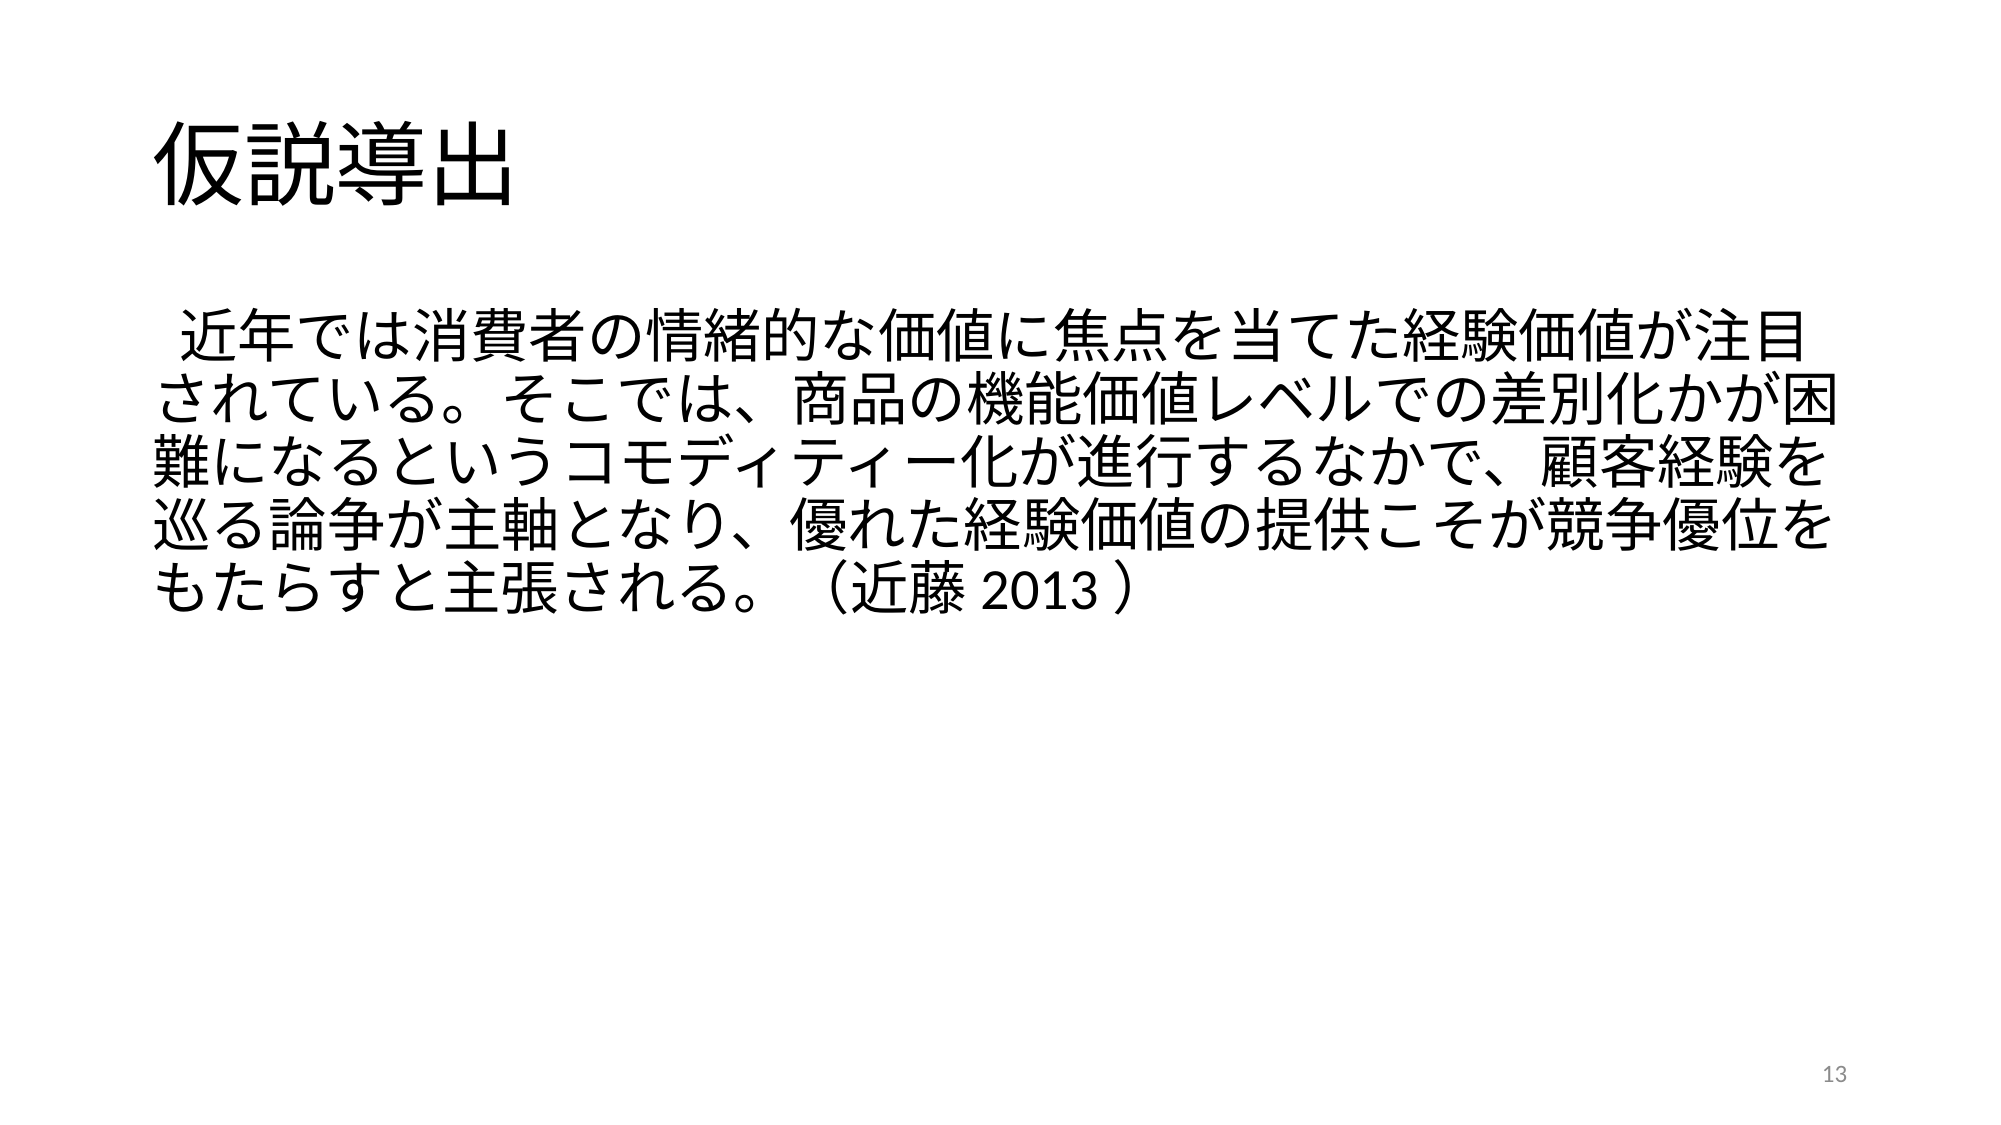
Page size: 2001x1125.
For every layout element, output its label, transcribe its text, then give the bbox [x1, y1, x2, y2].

title 仮説導出 [137, 59, 1863, 278]
slide_number 13 [1412, 1042, 1863, 1103]
list 近年では消費者の情緒的な価値に焦点を当てた経験価値が注目されている。そこでは、商品の機能価値レベルでの差別化かが困難になるというコモディティー化が進行するなかで、顧客経験を巡る論争が主軸となり、優れた経験価値の提供こそが競争優位をもたらすと主張される。（近藤2013） [137, 299, 1863, 1014]
